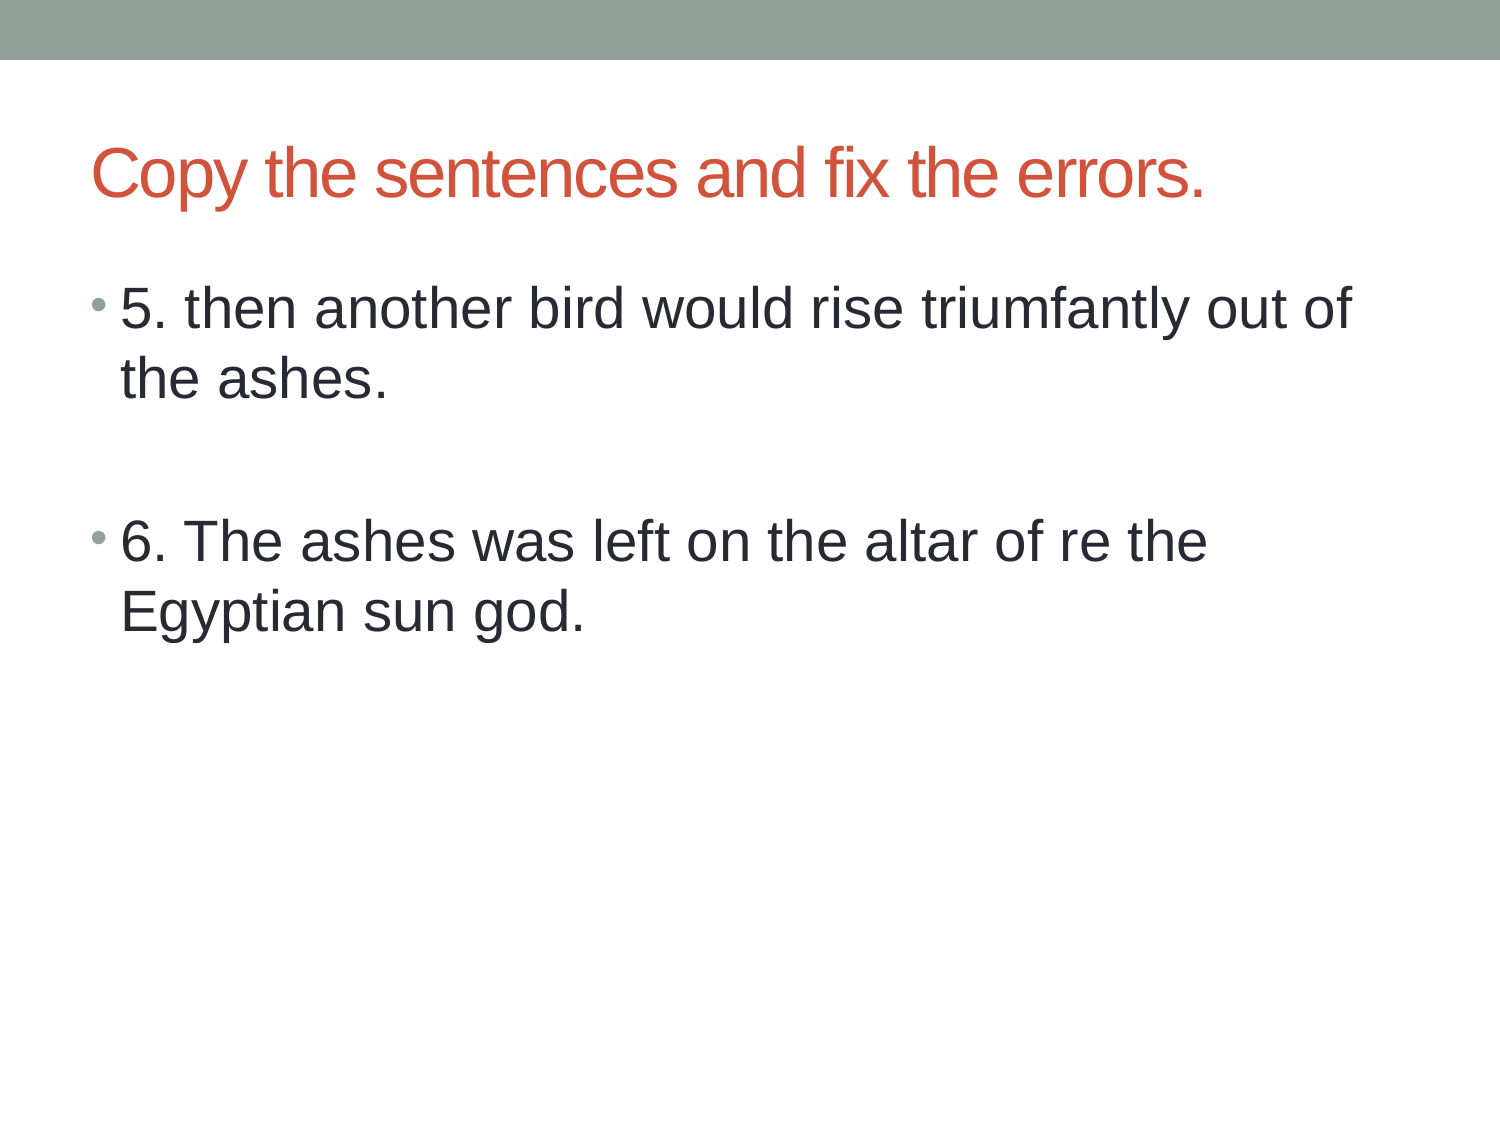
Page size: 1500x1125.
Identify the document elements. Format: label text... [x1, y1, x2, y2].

title Copy the sentences and fix the errors. [75, 87, 1425, 250]
list 5. then another bird would rise triumfantly out of the ashes. 6. The ashes was left on the altar of re the Egyptian sun god. [75, 262, 1425, 1063]
